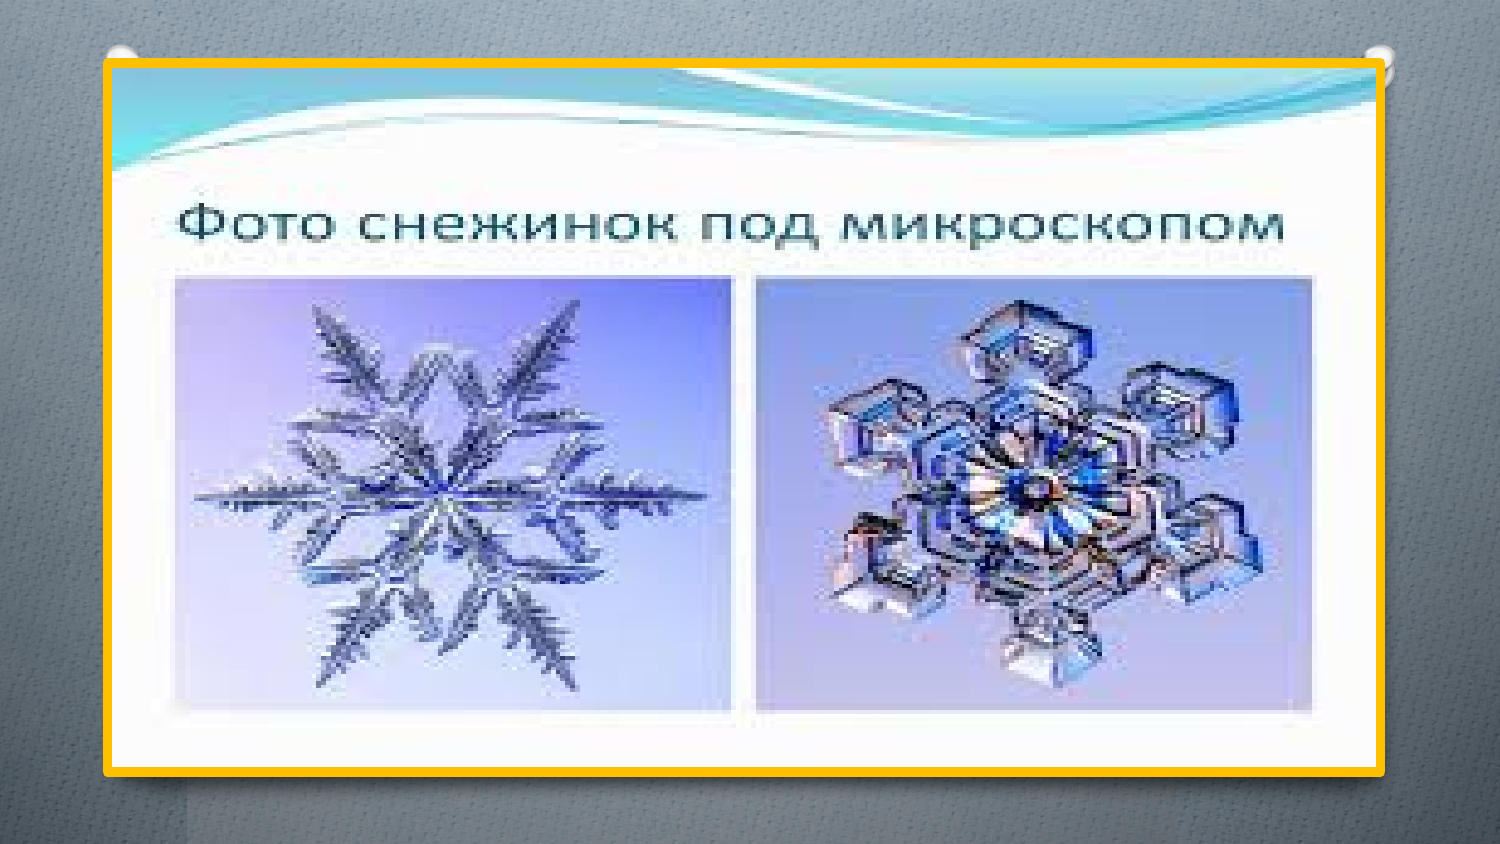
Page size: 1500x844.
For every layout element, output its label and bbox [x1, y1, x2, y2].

picture [111, 67, 1377, 768]
picture [80, 18, 192, 92]
picture [1322, 22, 1433, 106]
